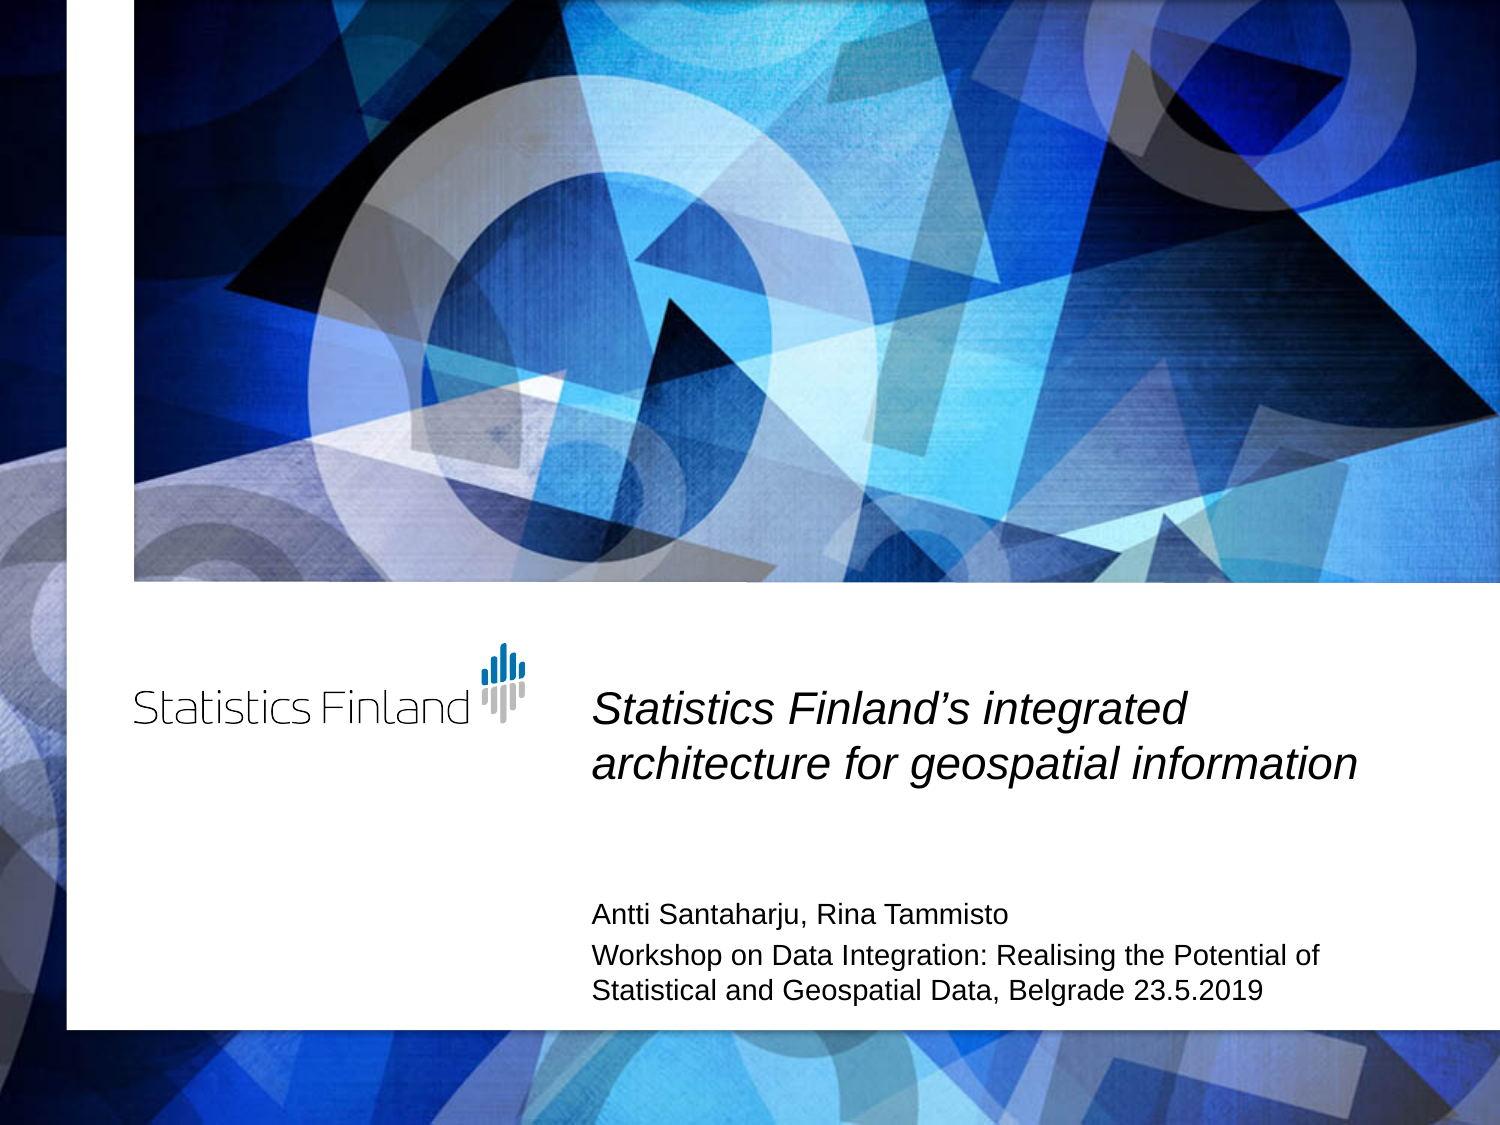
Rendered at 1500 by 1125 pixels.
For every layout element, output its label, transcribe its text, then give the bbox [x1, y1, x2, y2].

picture [0, 0, 1500, 1125]
picture [135, 0, 1500, 583]
picture [134, 643, 525, 724]
subtitle Antti Santaharju, Rina Tammisto Workshop on Data Integration: Realising the Potential of Statistical and Geospatial Data, Belgrade 23.5.2019 [591, 895, 1435, 1009]
title Statistics Finland’s integrated architecture for geospatial information [591, 678, 1435, 790]
